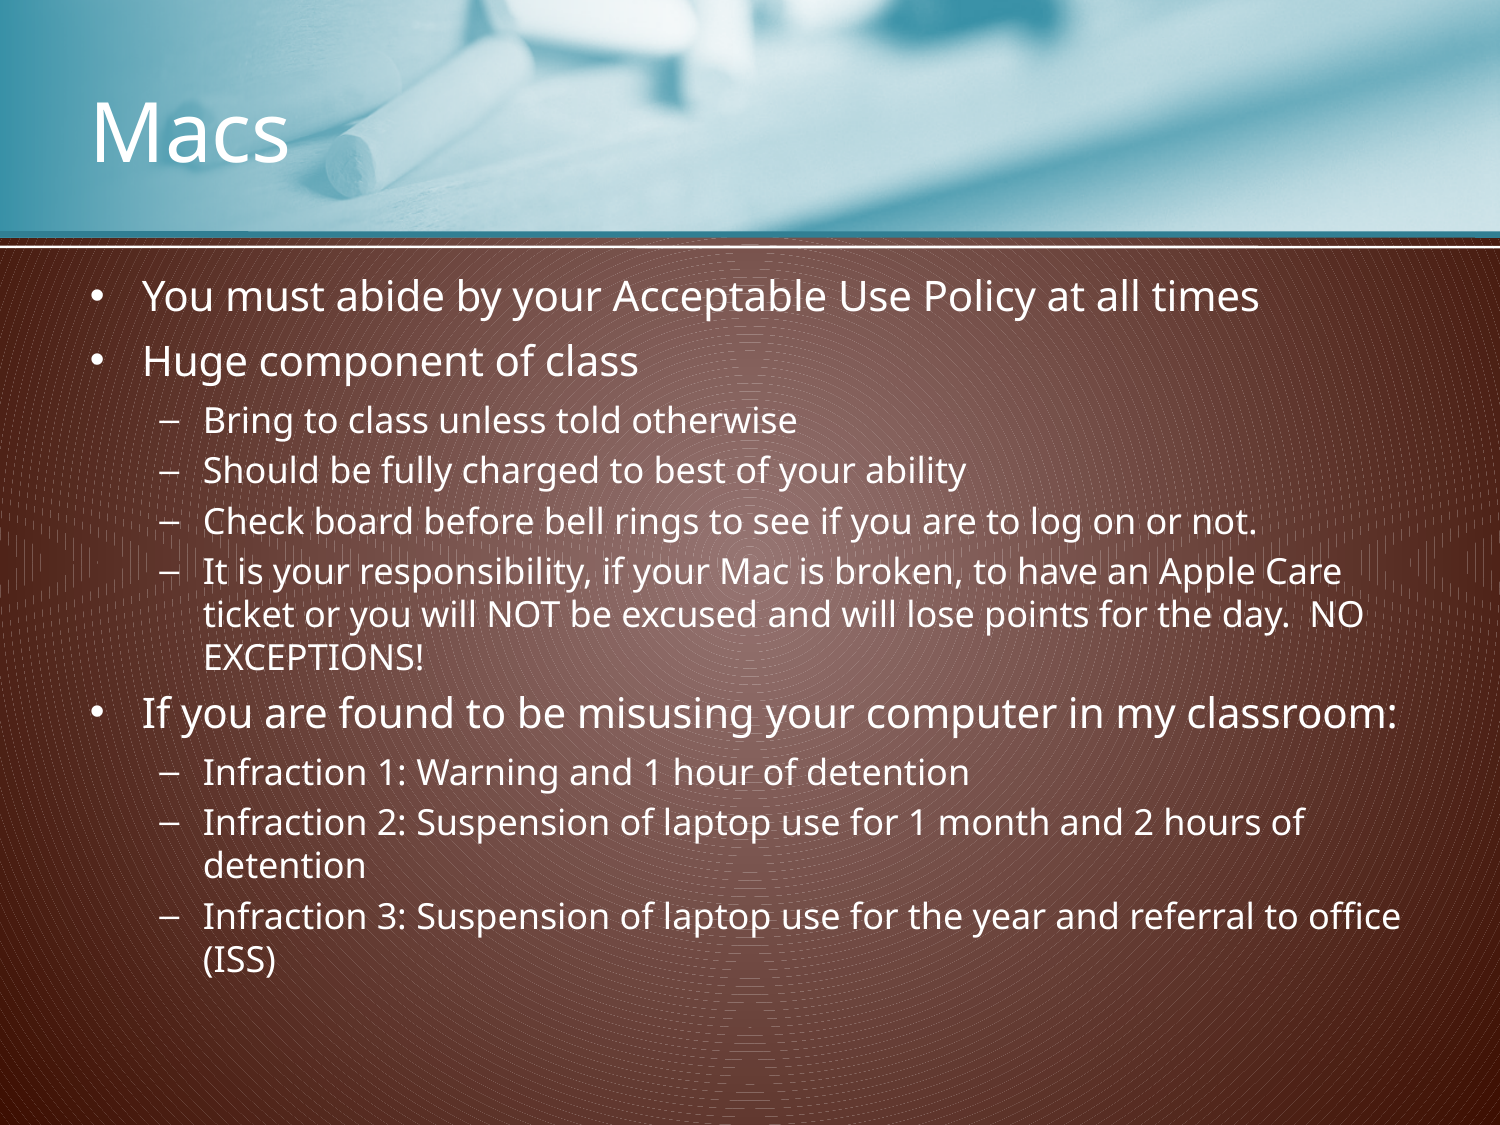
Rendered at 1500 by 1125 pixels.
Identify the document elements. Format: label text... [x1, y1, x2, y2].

title Macs [75, 24, 1425, 233]
list You must abide by your Acceptable Use Policy at all times Huge component of class Bring to class unless told otherwise Should be fully charged to best of your ability Check board before bell rings to see if you are to log on or not. It is your responsibility, if your Mac is broken, to have an Apple Care ticket or you will NOT be excused and will lose points for the day. NO EXCEPTIONS! If you are found to be misusing your computer in my classroom: Infraction 1: Warning and 1 hour of detention Infraction 2: Suspension of laptop use for 1 month and 2 hours of detention Infraction 3: Suspension of laptop use for the year and referral to office (ISS) [75, 262, 1425, 1005]
